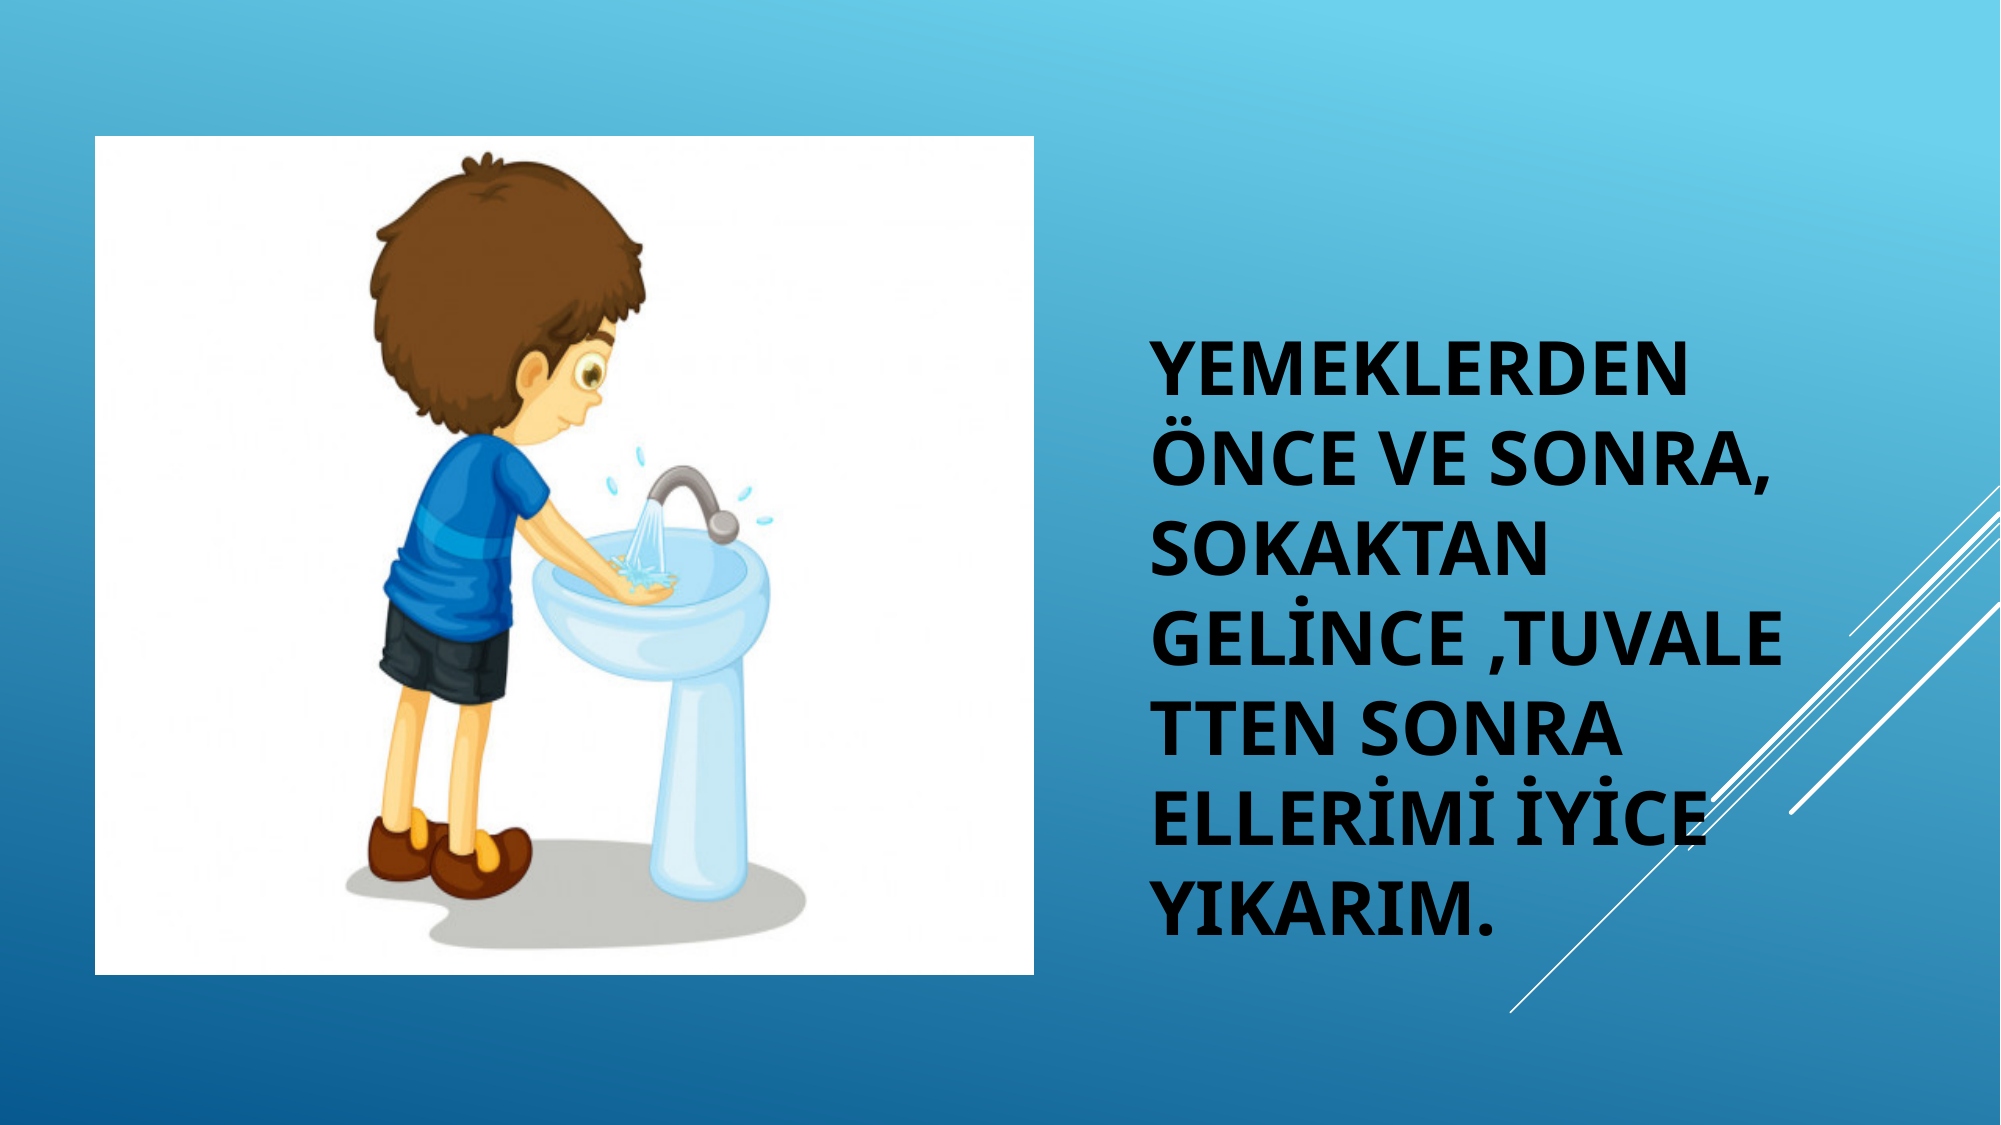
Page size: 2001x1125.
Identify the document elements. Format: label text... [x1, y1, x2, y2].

title Yemeklerden önce ve sonra, sokaktan gelince ,tuvaletten sonra ellerimi iyice yıkarım. [1134, 220, 1824, 1050]
picture [95, 136, 1034, 976]
